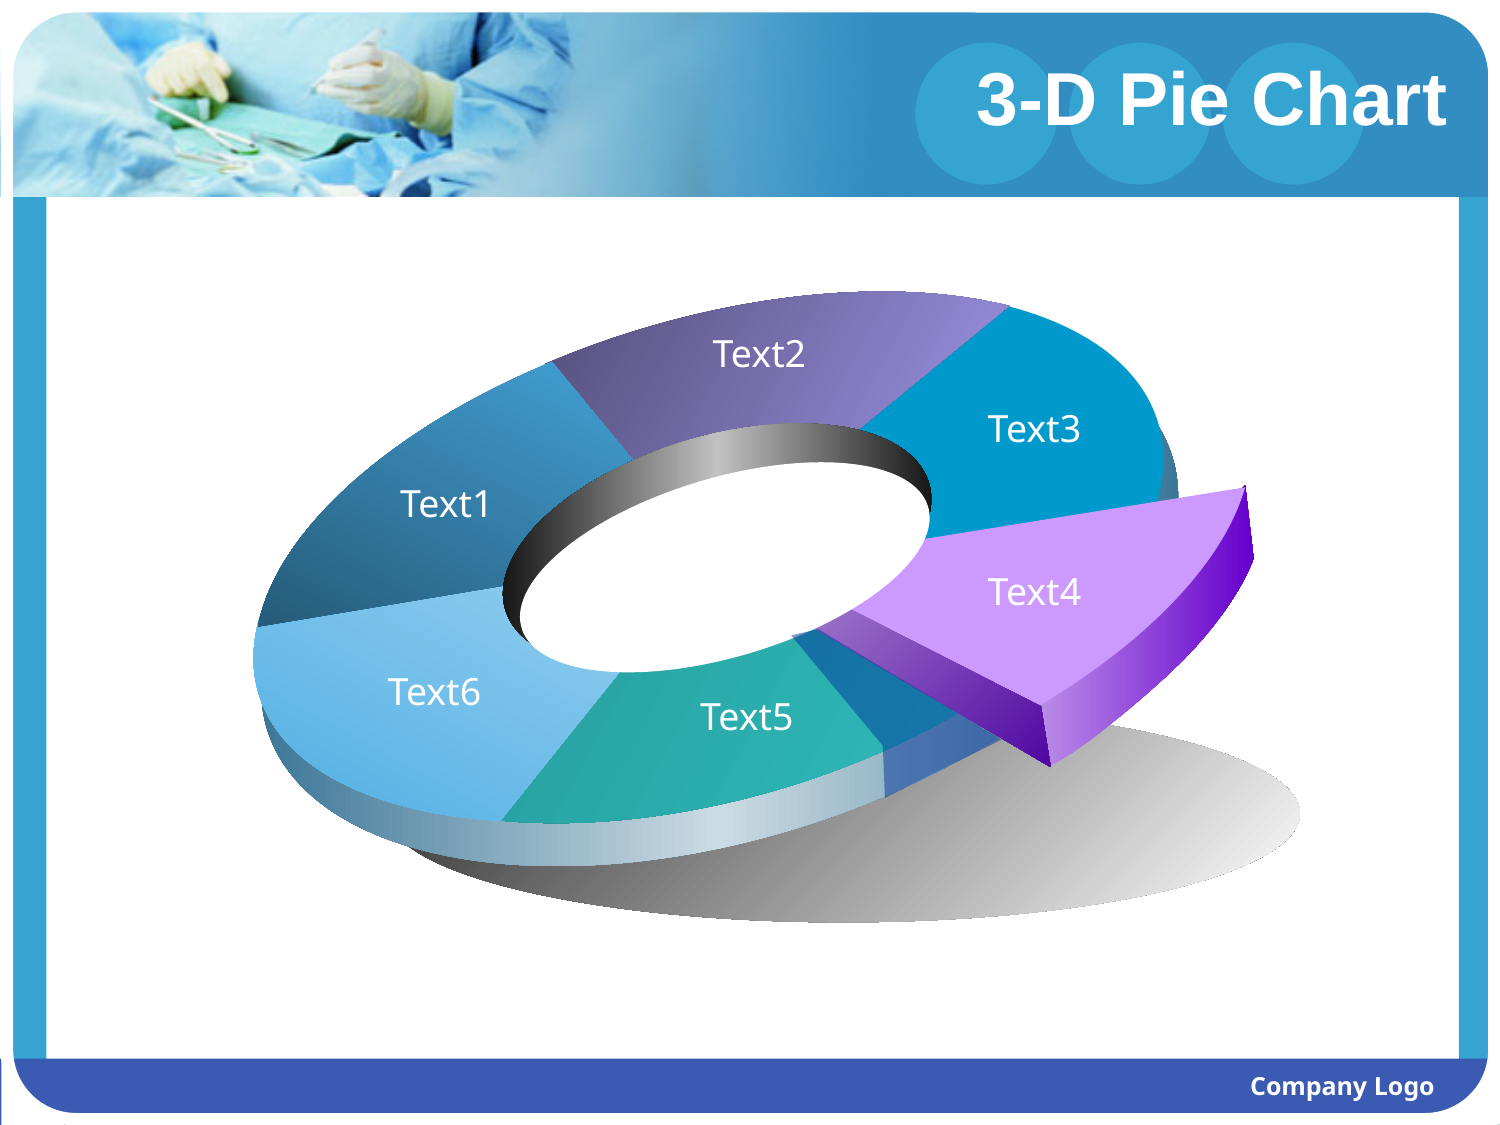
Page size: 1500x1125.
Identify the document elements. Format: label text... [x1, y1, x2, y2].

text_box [232, 287, 1301, 923]
footer Company Logo [1025, 1062, 1450, 1113]
picture [14, 13, 1488, 197]
title 3-D Pie Chart [162, 17, 1463, 173]
